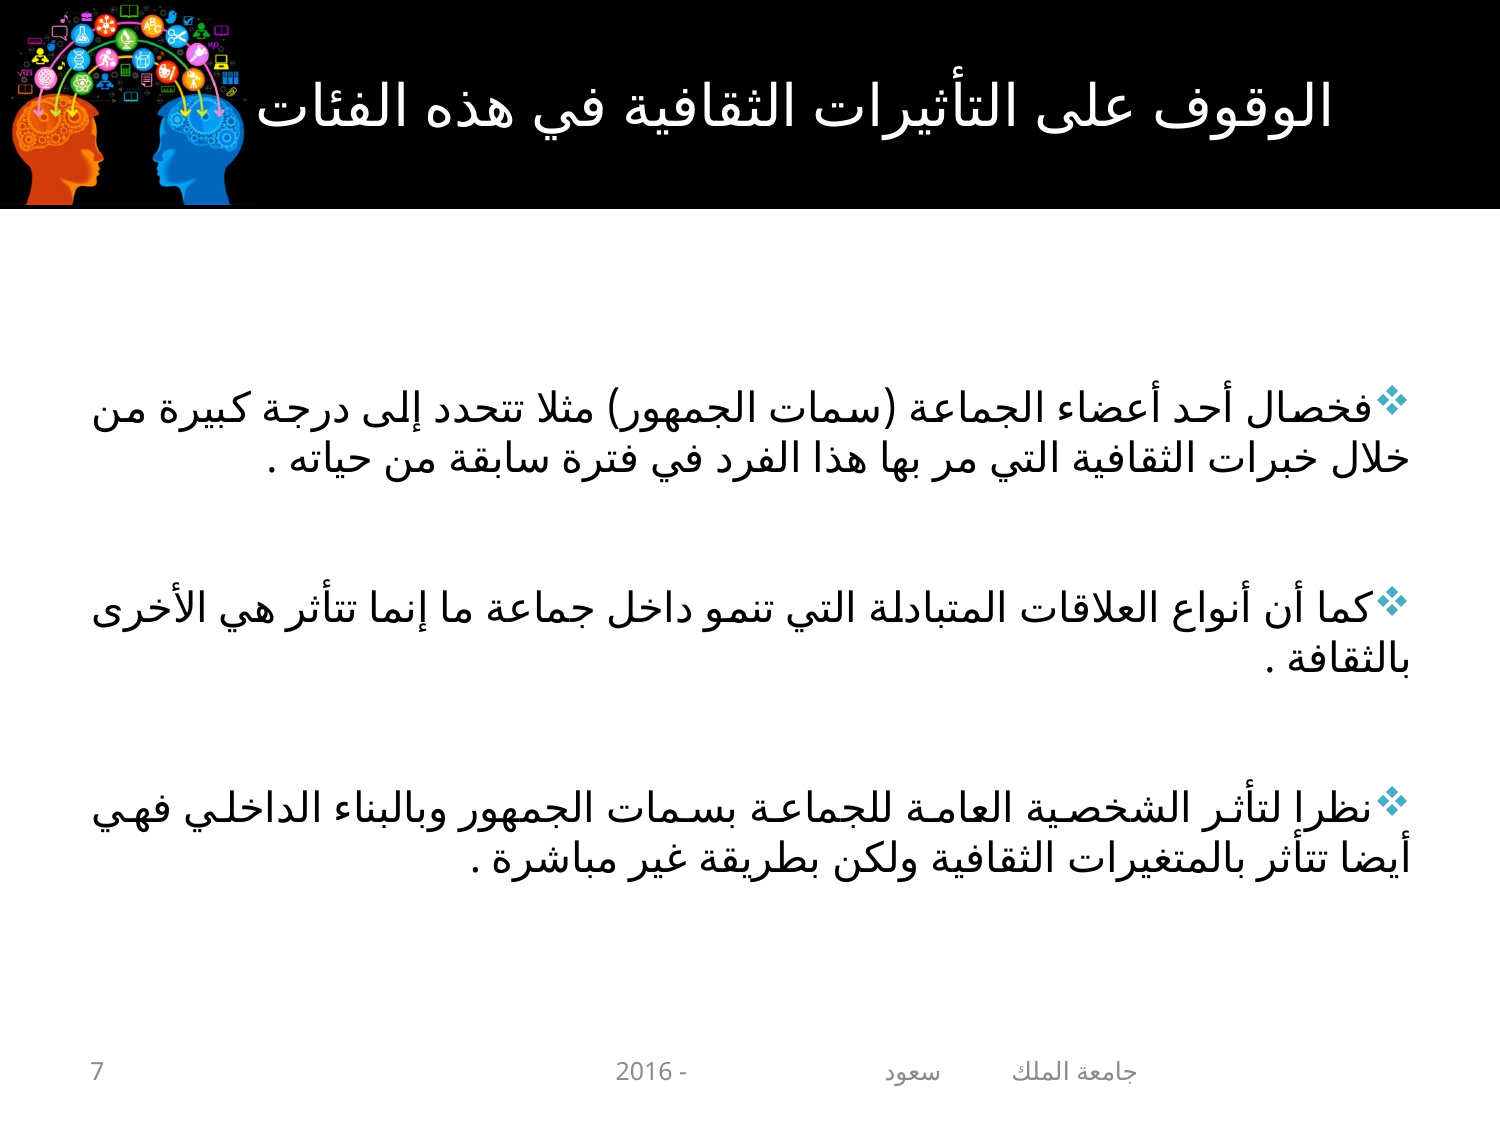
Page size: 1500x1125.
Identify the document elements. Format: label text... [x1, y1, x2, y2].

footer جامعة الملك سعود - 2016 [512, 1042, 988, 1103]
slide_number 7 [75, 1042, 425, 1103]
picture [0, 0, 256, 205]
text_box الوقوف على التأثيرات الثقافية في هذه الفئات الثلاث [257, 0, 1500, 209]
text_box فخصال أحد أعضاء الجماعة (سمات الجمهور) مثلا تتحدد إلى درجة كبيرة من خلال خبرات الثقافية التي مر بها هذا الفرد في فترة سابقة من حياته . كما أن أنواع العلاقات المتبادلة التي تنمو داخل جماعة ما إنما تتأثر هي الأخرى بالثقافة . نظرا لتأثر الشخصية العامة للجماعة بسمات الجمهور وبالبناء الداخلي فهي أيضا تتأثر بالمتغيرات الثقافية ولكن بطريقة غير مباشرة . [76, 373, 1427, 776]
